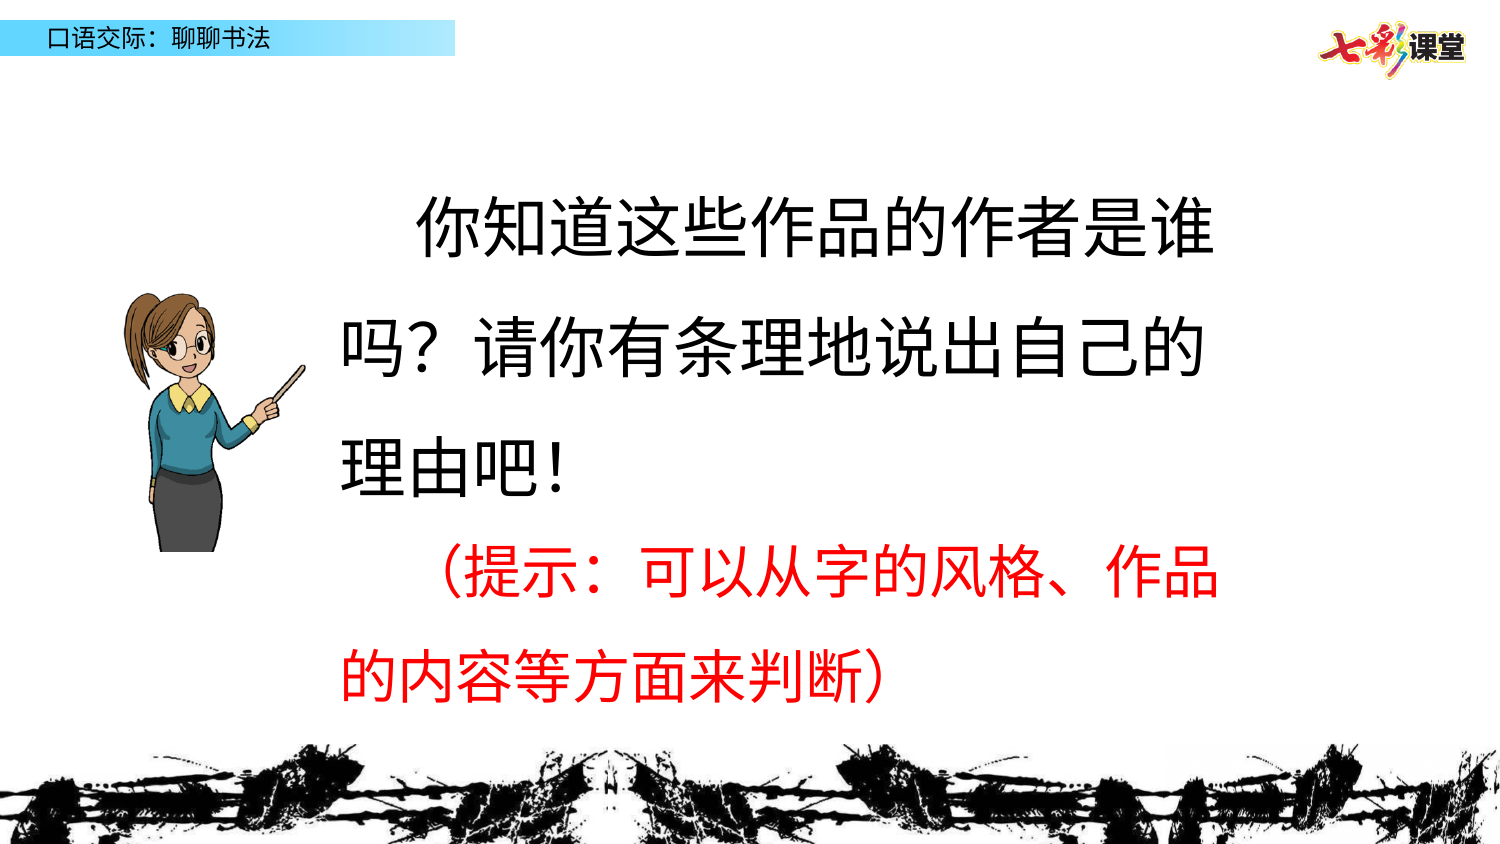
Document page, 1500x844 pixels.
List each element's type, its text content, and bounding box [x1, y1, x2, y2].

picture [0, 744, 1162, 844]
text_box 你知道这些作品的作者是谁吗？请你有条理地说出自己的理由吧！ [324, 138, 1282, 513]
picture [123, 291, 306, 552]
text_box （提示：可以从字的风格、作品的内容等方面来判断） [324, 492, 1258, 718]
picture [1163, 744, 1500, 844]
picture [1316, 20, 1468, 80]
